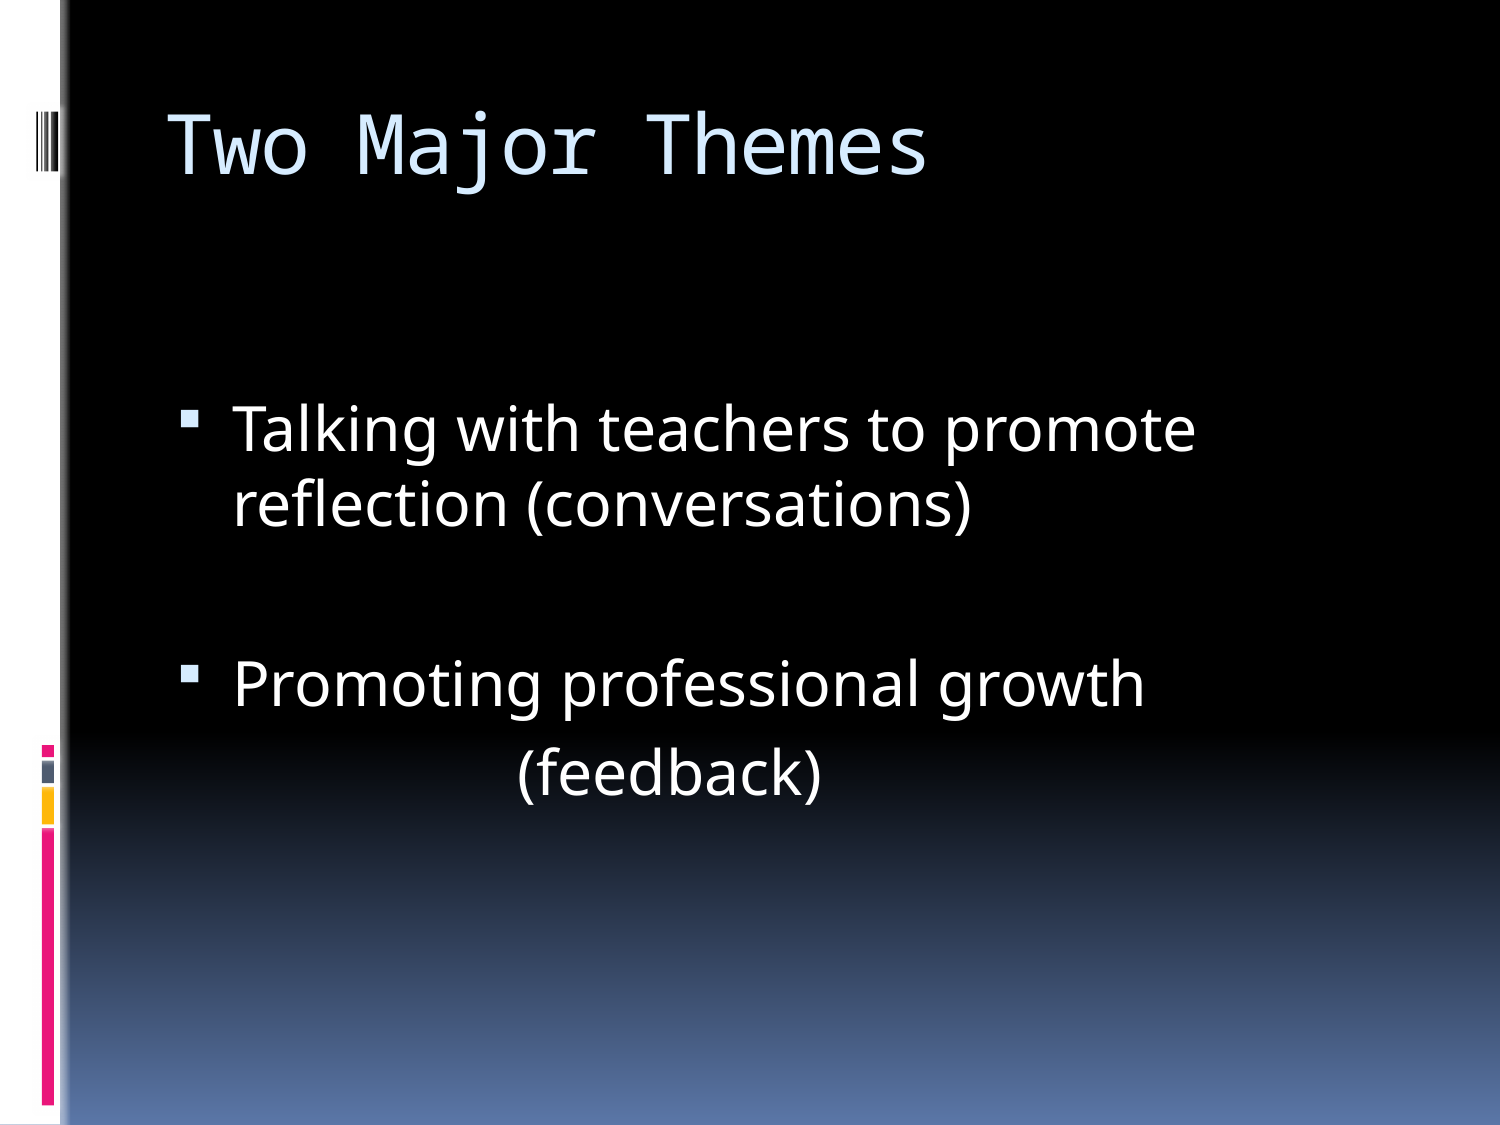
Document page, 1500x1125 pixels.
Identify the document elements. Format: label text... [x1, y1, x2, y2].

title Two Major Themes [150, 83, 1425, 234]
list Talking with teachers to promote reflection (conversations) Promoting professional growth (feedback) [150, 292, 1425, 1043]
